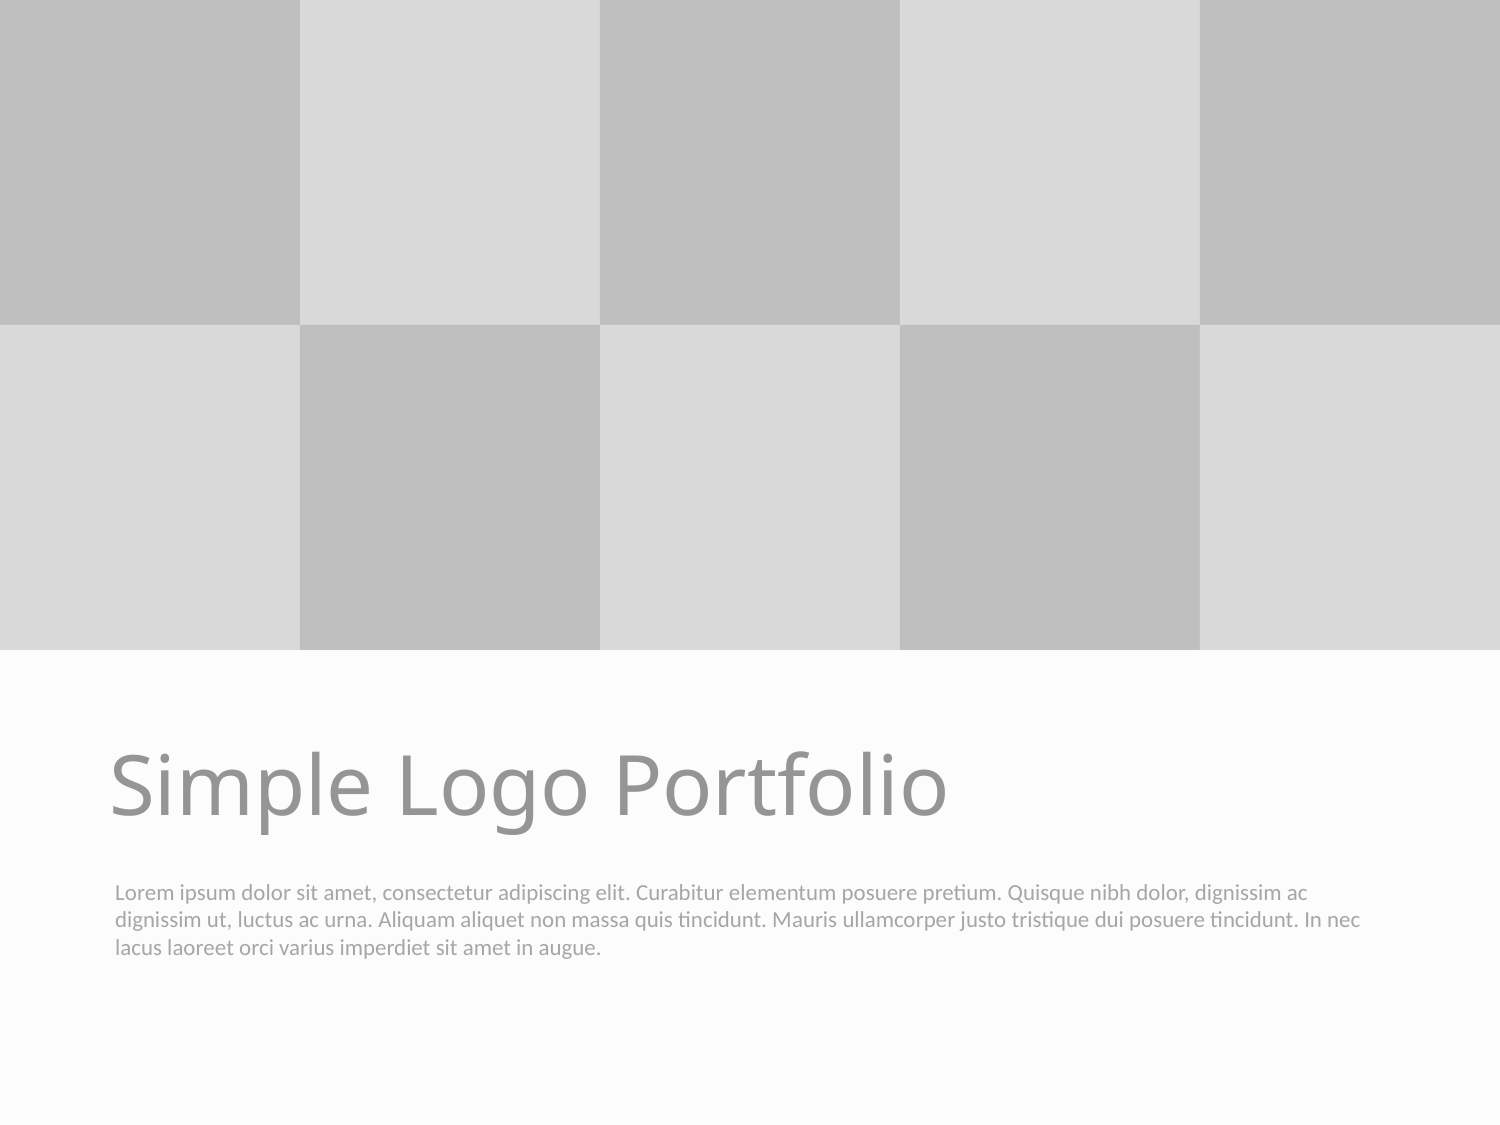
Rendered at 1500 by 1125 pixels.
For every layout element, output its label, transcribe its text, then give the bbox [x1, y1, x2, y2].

text_box [298, 323, 598, 652]
text_box Lorem ipsum dolor sit amet, consectetur adipiscing elit. Curabitur elementum posuere pretium. Quisque nibh dolor, dignissim ac dignissim ut, luctus ac urna. Aliquam aliquet non massa quis tincidunt. Mauris ullamcorper justo tristique dui posuere tincidunt. In nec lacus laoreet orci varius imperdiet sit amet in augue. [100, 869, 1412, 1004]
title Simple Logo Portfolio [94, 688, 1406, 876]
text_box [598, 323, 898, 652]
text_box [1198, 323, 1500, 652]
text_box [1198, 0, 1500, 323]
text_box [0, 0, 298, 323]
text_box [898, 323, 1198, 652]
text_box [598, 0, 898, 323]
text_box [298, 0, 598, 323]
text_box [898, 0, 1198, 323]
text_box [0, 323, 298, 652]
